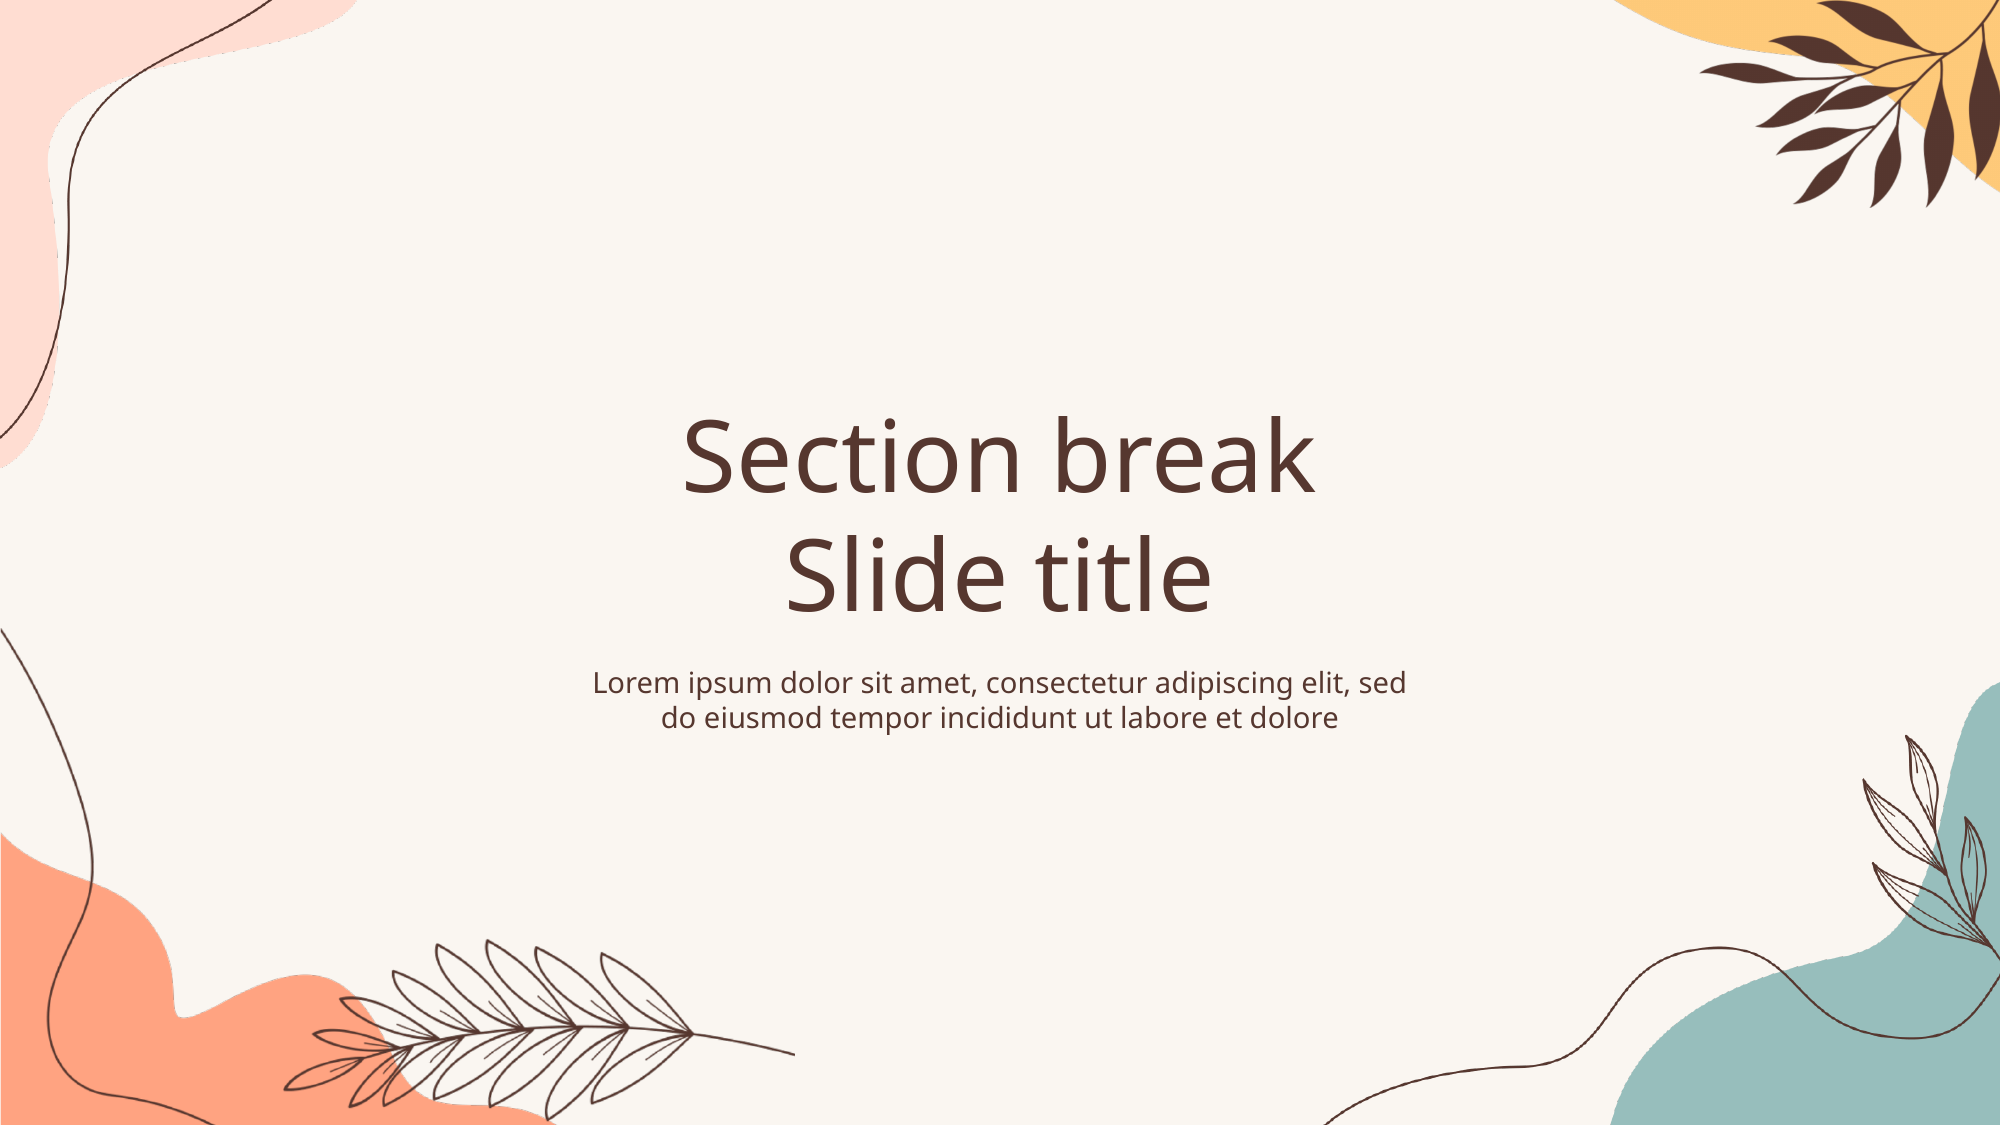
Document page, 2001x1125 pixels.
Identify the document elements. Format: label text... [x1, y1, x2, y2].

picture [1614, 0, 2000, 208]
text_box Section break Slide title [564, 384, 1436, 640]
picture [2, 628, 795, 1125]
text_box Lorem ipsum dolor sit amet, consectetur adipiscing elit, sed do eiusmod tempor incididunt ut labore et dolore [565, 656, 1435, 742]
picture [0, 0, 357, 468]
picture [1323, 682, 2000, 1125]
